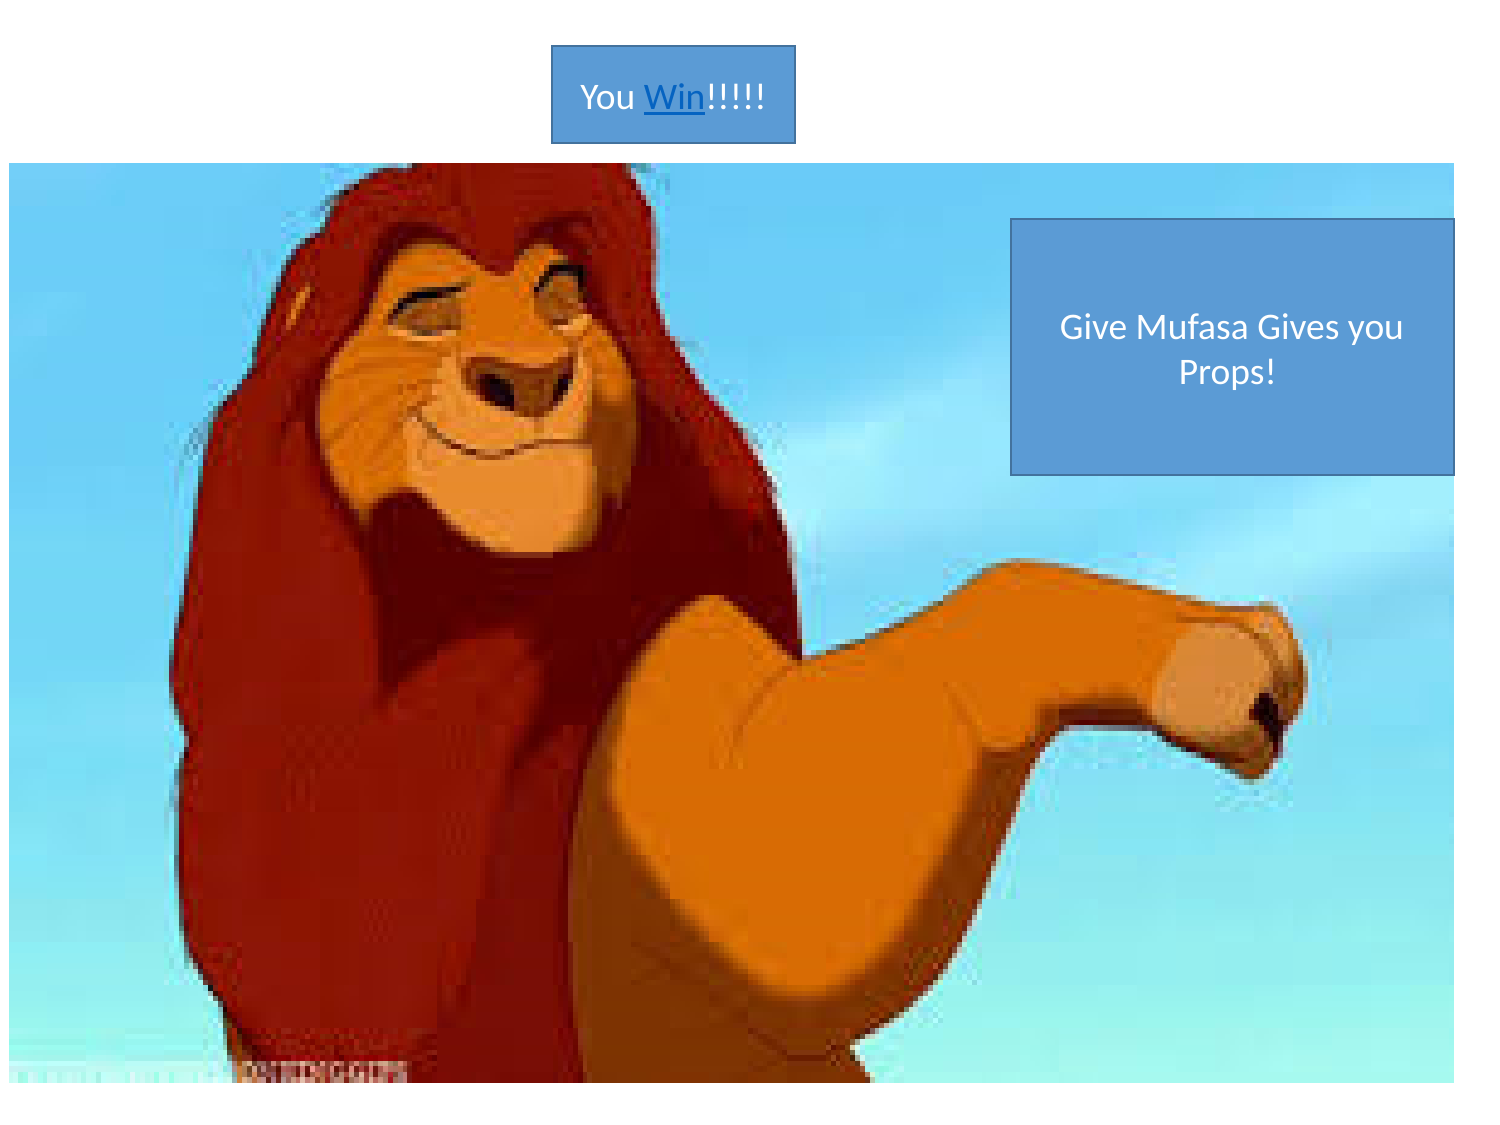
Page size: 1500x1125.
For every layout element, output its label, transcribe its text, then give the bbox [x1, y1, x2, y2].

text_box You Win!!!!! [551, 45, 796, 144]
picture [9, 163, 1454, 1083]
